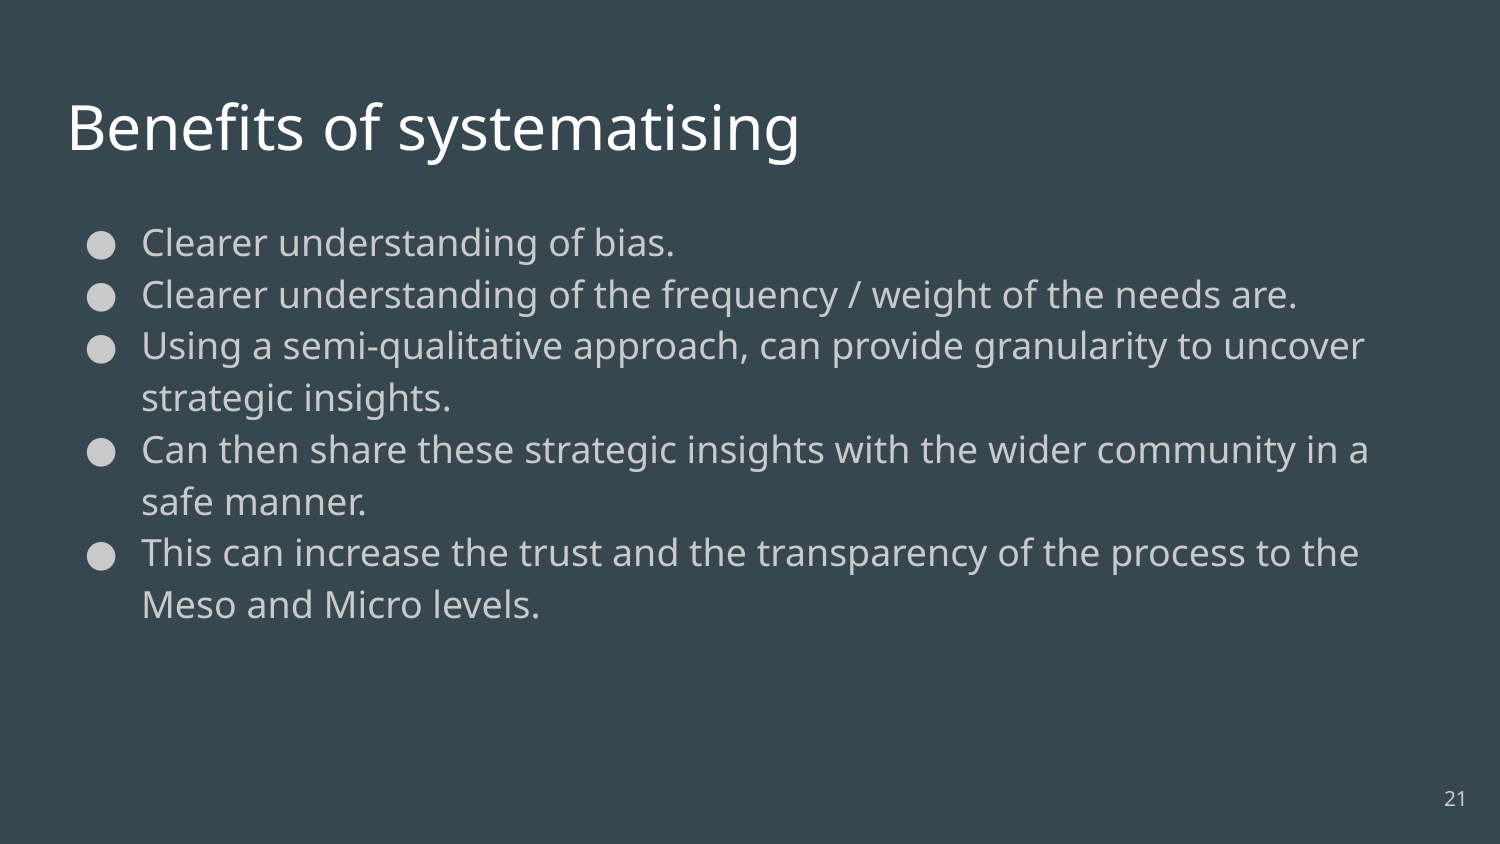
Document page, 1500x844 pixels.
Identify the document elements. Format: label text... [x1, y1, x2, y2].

slide_number ‹#› [1392, 767, 1483, 833]
list Clearer understanding of bias. Clearer understanding of the frequency / weight of the needs are. Using a semi-qualitative approach, can provide granularity to uncover strategic insights. Can then share these strategic insights with the wider community in a safe manner. This can increase the trust and the transparency of the process to the Meso and Micro levels. [51, 197, 1449, 647]
title Benefits of systematising [51, 72, 1449, 167]
